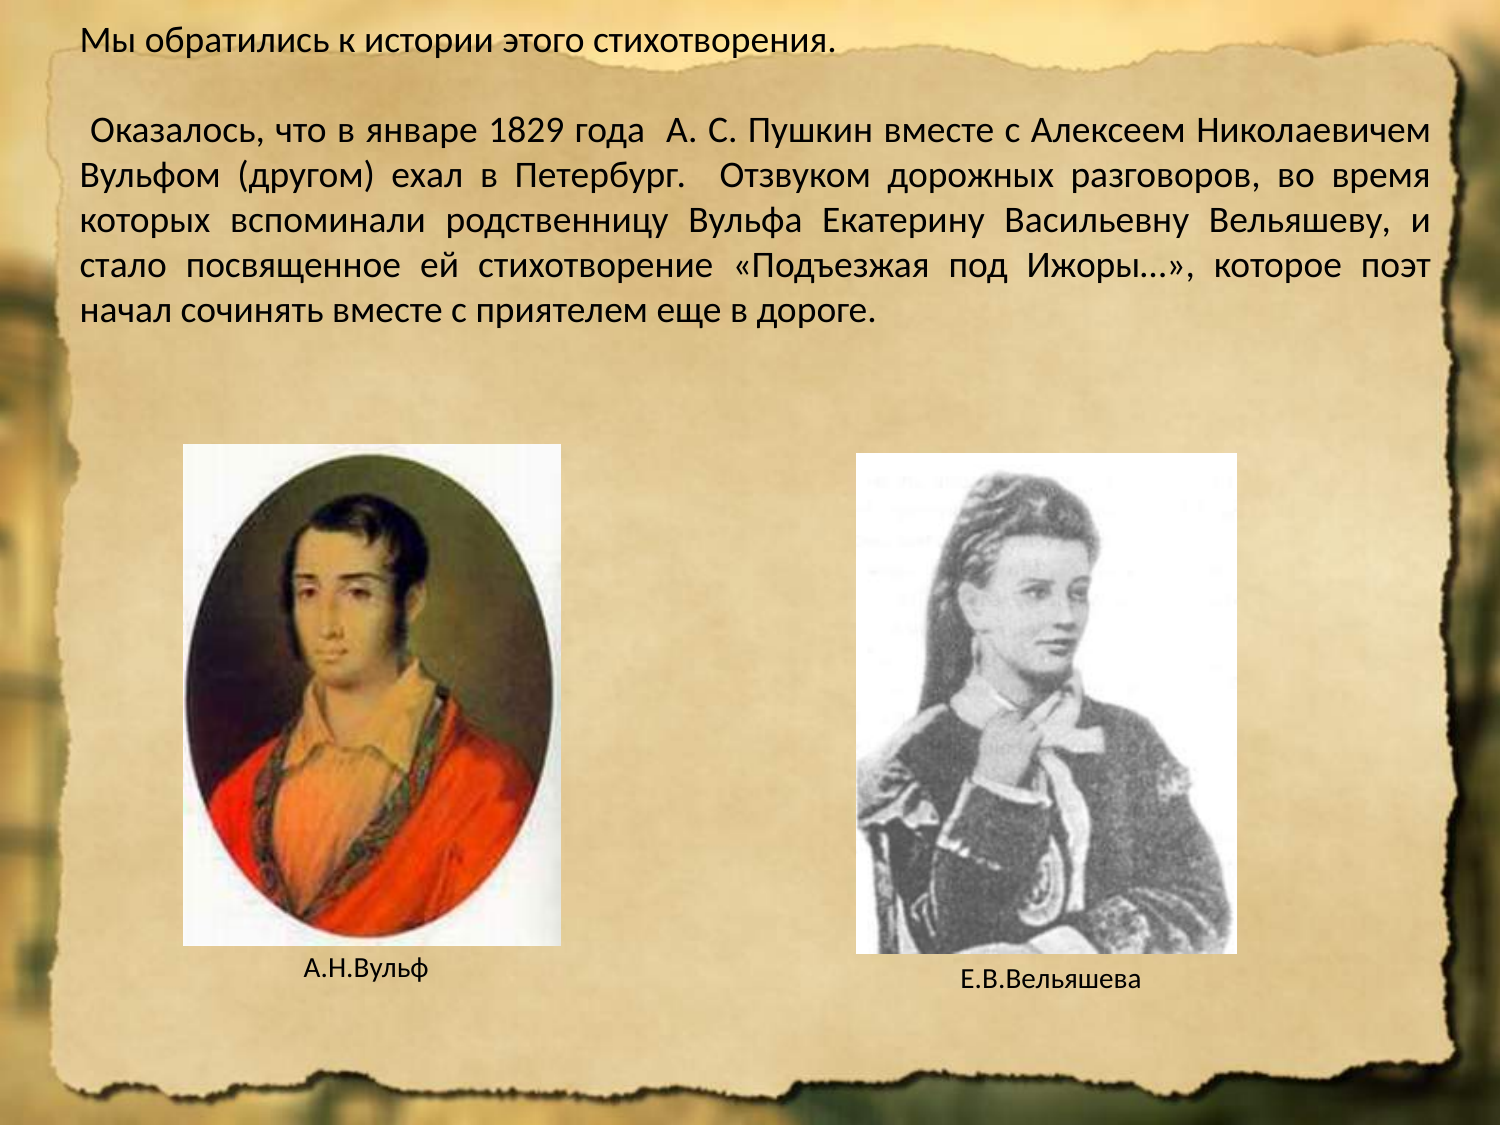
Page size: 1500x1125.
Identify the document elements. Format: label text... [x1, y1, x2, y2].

text_box Мы обратились к истории этого стихотворения. Оказалось, что в январе 1829 года А. С. Пушкин вместе с Алексеем Николаевичем Вульфом (другом) ехал в Петербург. Отзвуком дорожных разговоров, во время которых вспоминали родственницу Вульфа Екатерину Васильевну Вельяшеву, и стало посвященное ей стихотворение «Подъезжая под Ижоры…», которое поэт начал сочинять вместе с приятелем еще в дороге. [64, 7, 1447, 337]
text_box А.Н.Вульф [183, 953, 550, 991]
picture [0, 0, 1500, 1125]
text_box Е.В.Вельяшева [868, 962, 1235, 1002]
